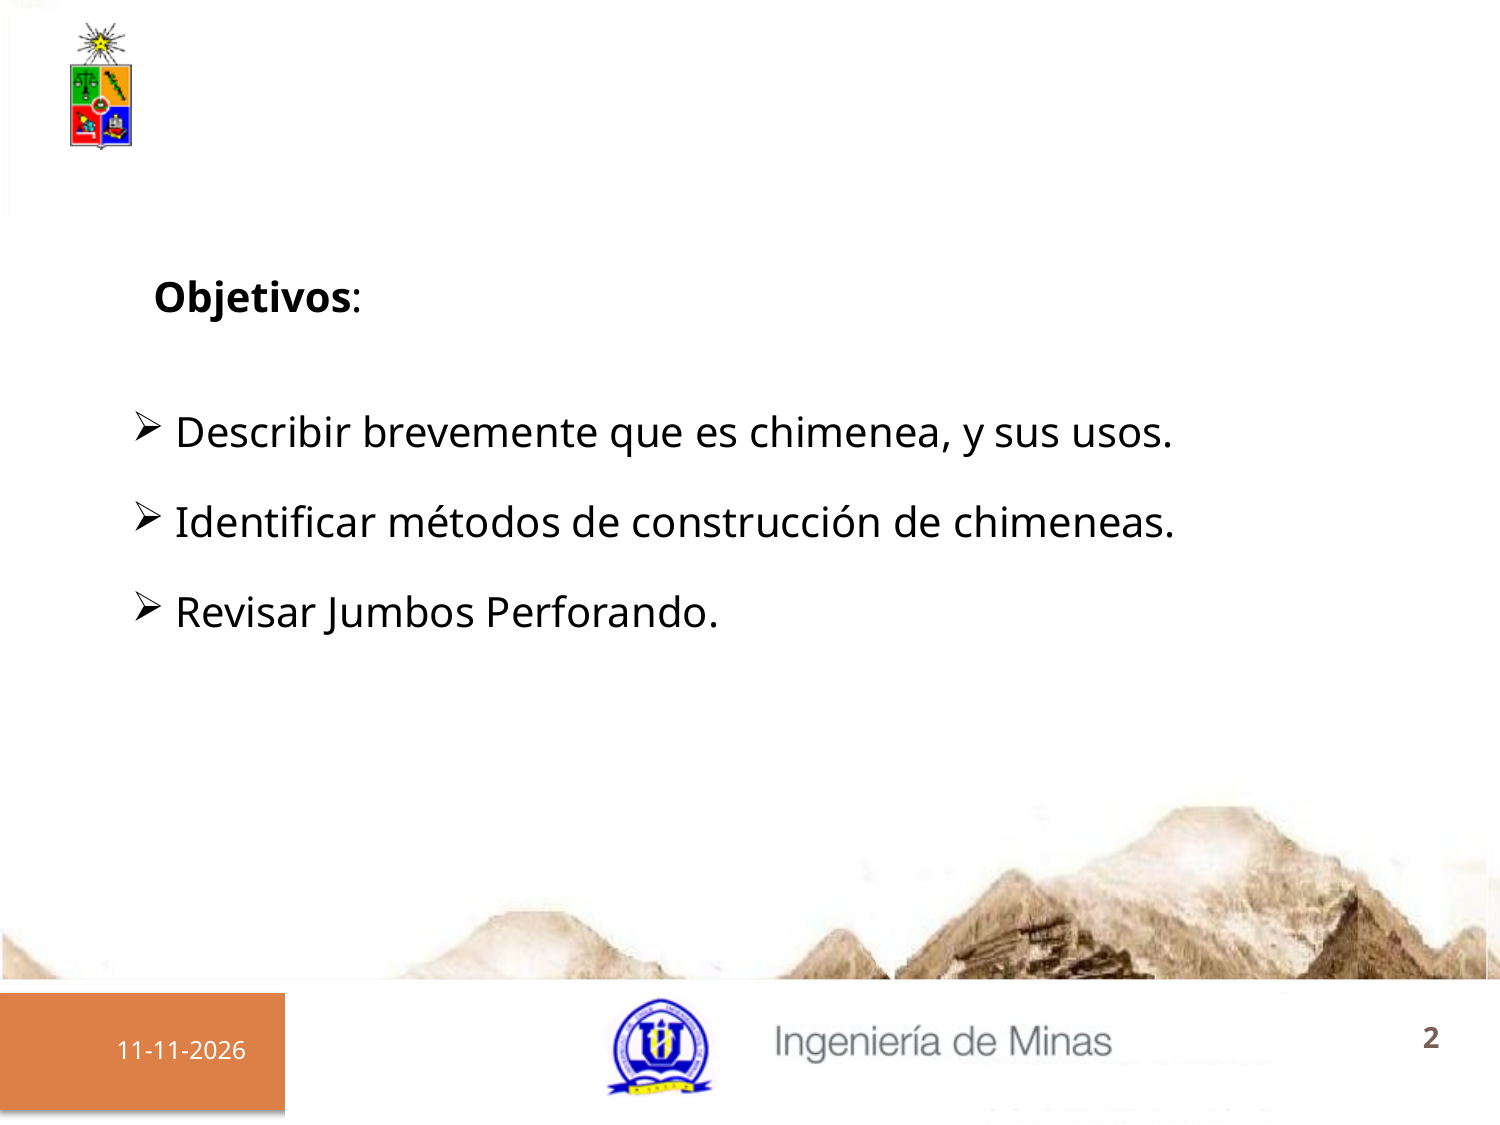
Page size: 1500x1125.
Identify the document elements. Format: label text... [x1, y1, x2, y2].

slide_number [12, 995, 279, 1108]
picture [0, 0, 1500, 979]
text_box Objetivos: Describir brevemente que es chimenea, y sus usos. Identificar métodos de construcción de chimeneas. Revisar Jumbos Perforando. [117, 269, 1395, 690]
picture [285, 980, 1500, 1125]
